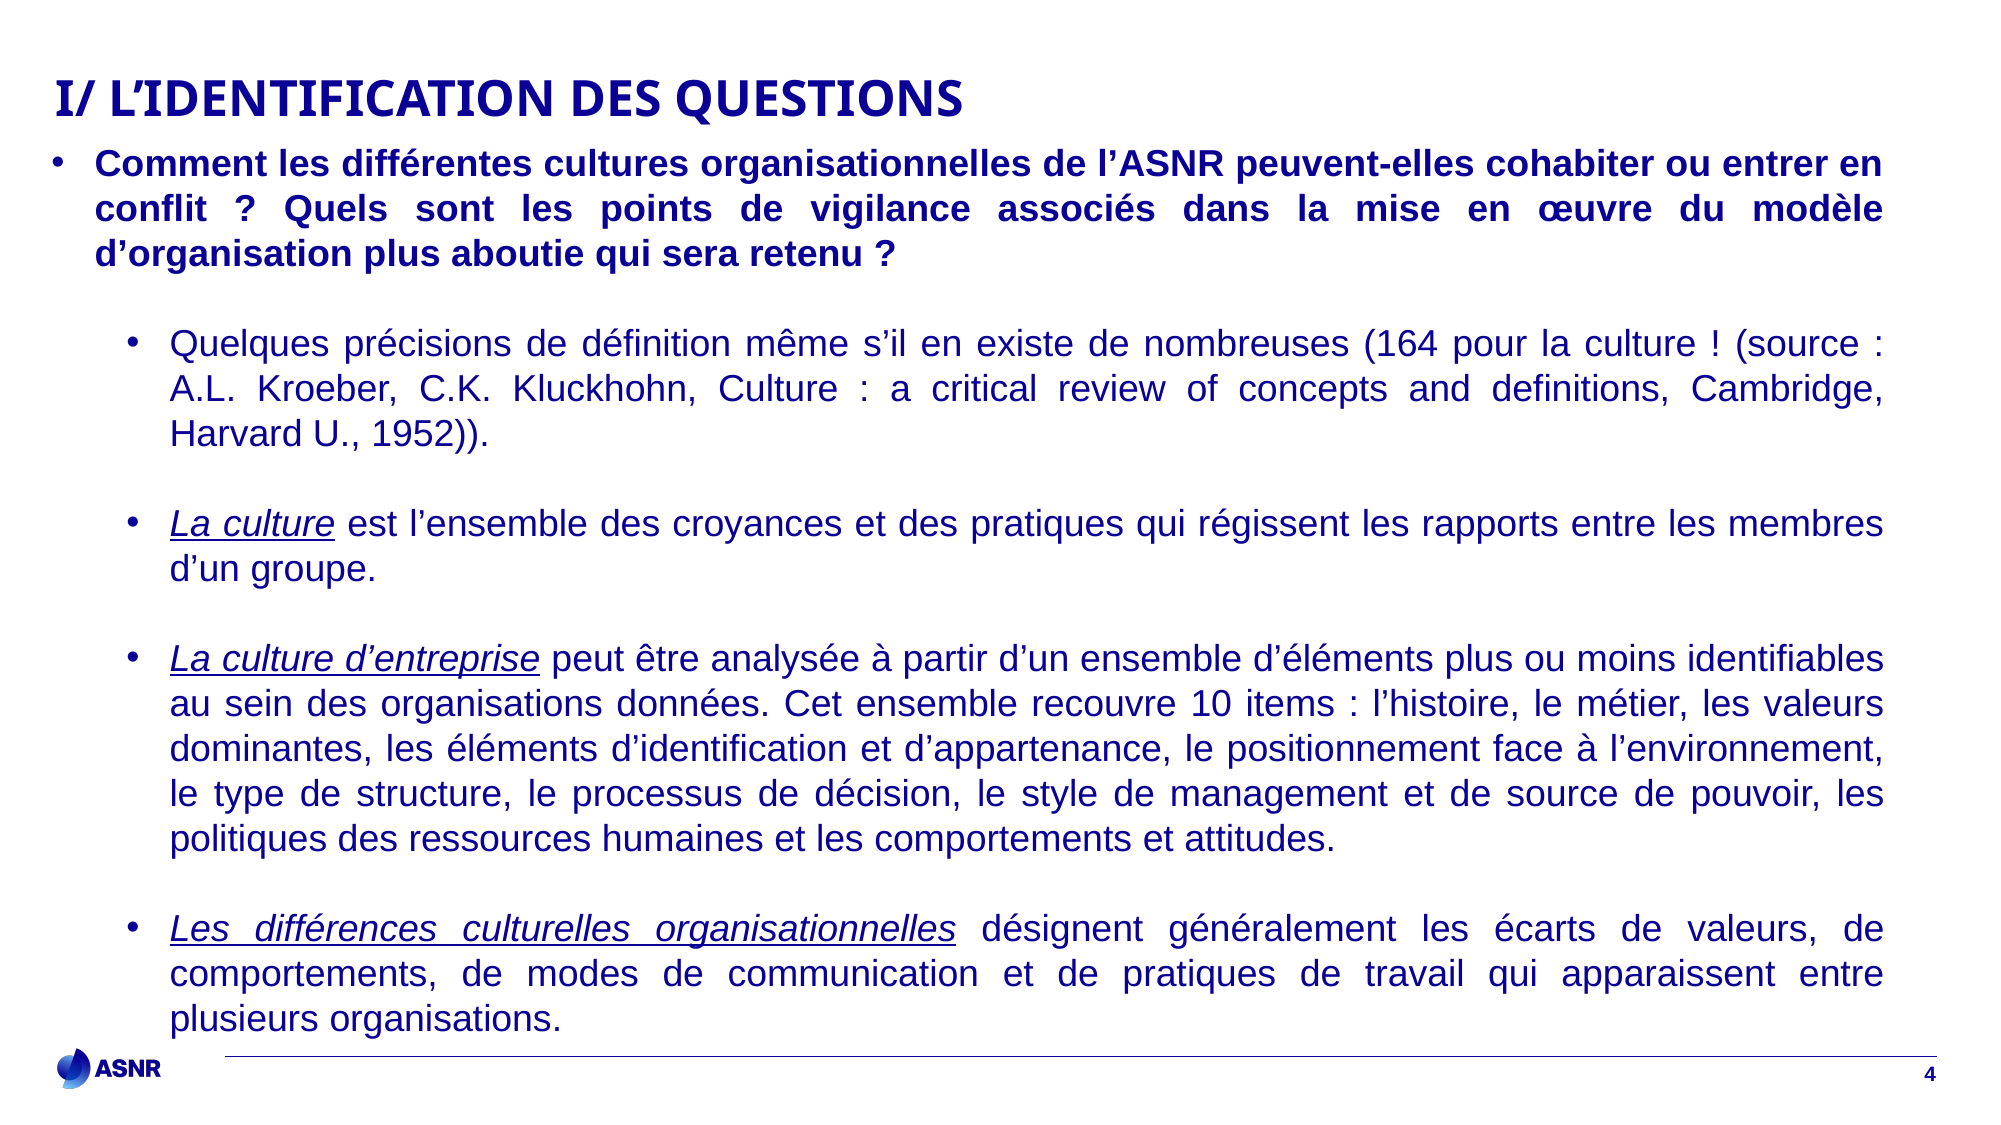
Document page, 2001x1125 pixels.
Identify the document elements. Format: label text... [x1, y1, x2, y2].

slide_number 4 [1900, 1055, 1951, 1092]
title I/ L’identification des questions [40, 0, 1943, 135]
text_box Comment les différentes cultures organisationnelles de l’ASNR peuvent-elles cohabiter ou entrer en conflit ? Quels sont les points de vigilance associés dans la mise en œuvre du modèle d’organisation plus aboutie qui sera retenu ? Quelques précisions de définition même s’il en existe de nombreuses (164 pour la culture ! (source : A.L. Kroeber, C.K. Kluckhohn, Culture : a critical review of concepts and definitions, Cambridge, Harvard U., 1952)). La culture est l’ensemble des croyances et des pratiques qui régissent les rapports entre les membres d’un groupe. La culture d’entreprise peut être analysée à partir d’un ensemble d’éléments plus ou moins identifiables au sein des organisations données. Cet ensemble recouvre 10 items : l’histoire, le métier, les valeurs dominantes, les éléments d’identification et d’appartenance, le positionnement face à l’environnement, le type de structure, le processus de décision, le style de management et de source de pouvoir, les politiques des ressources humaines et les comportements et attitudes. Les différences culturelles organisationnelles désignent généralement les écarts de valeurs, de comportements, de modes de communication et de pratiques de travail qui apparaissent entre plusieurs organisations. [36, 131, 1900, 1125]
